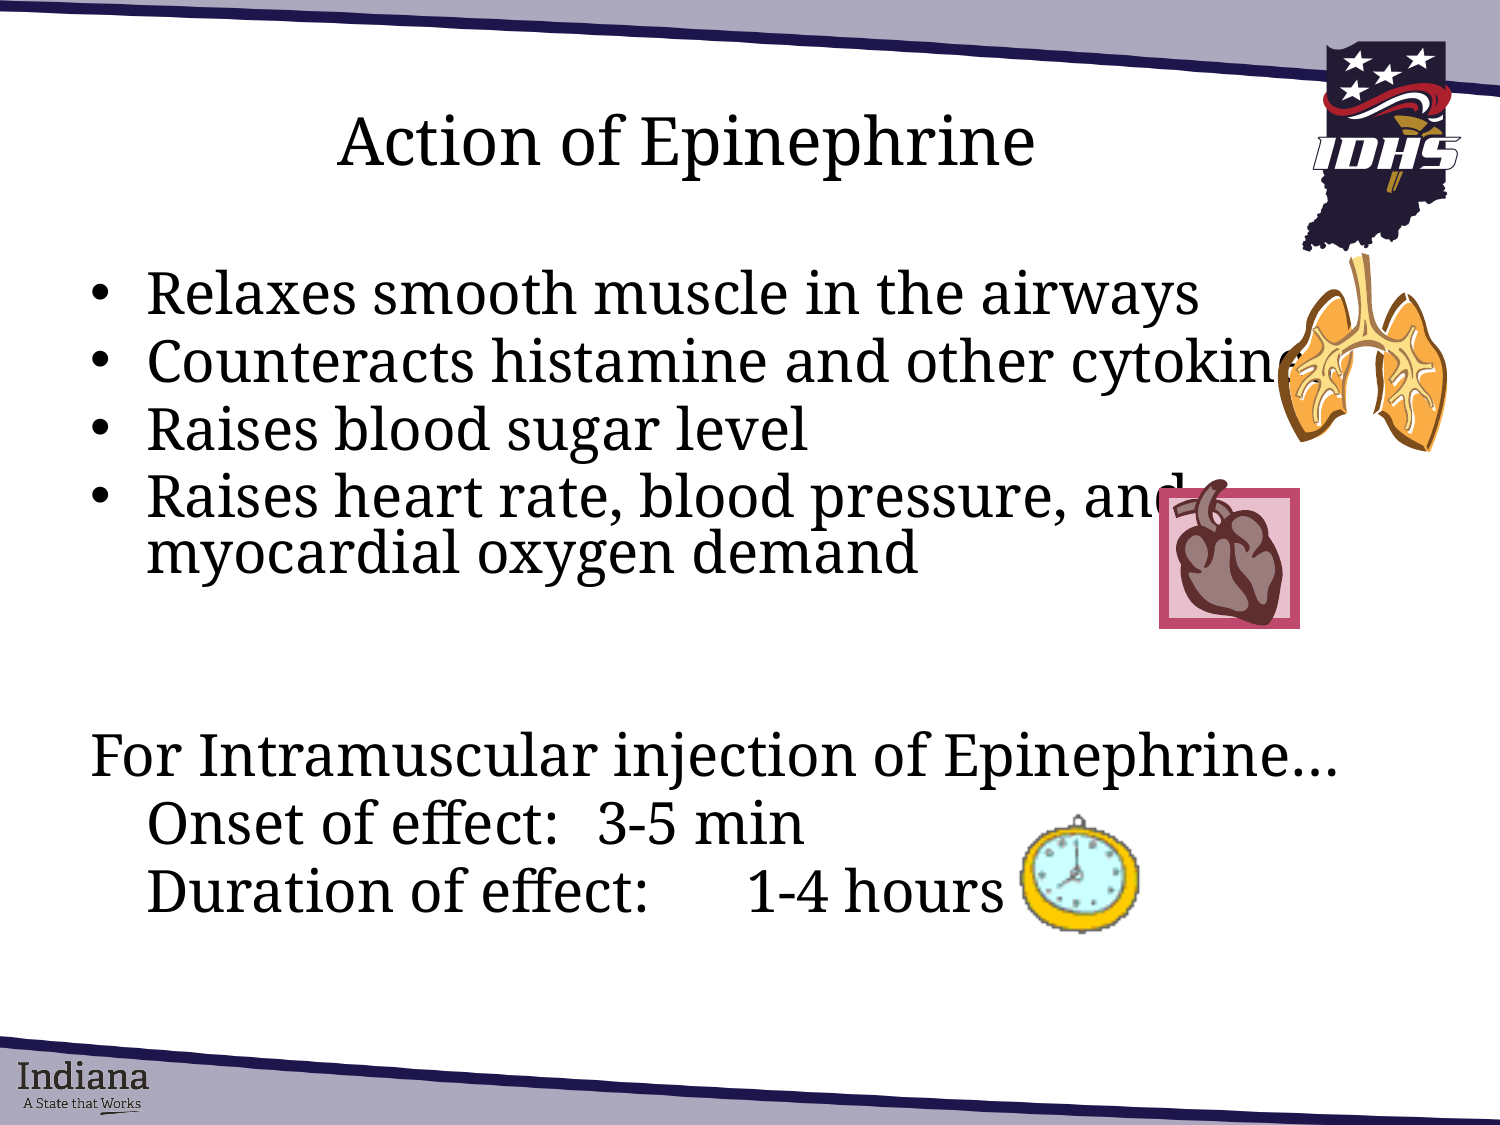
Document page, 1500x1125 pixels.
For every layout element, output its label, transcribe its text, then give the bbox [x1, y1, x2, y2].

list Relaxes smooth muscle in the airways Counteracts histamine and other cytokines Raises blood sugar level Raises heart rate, blood pressure, and myocardial oxygen demand For Intramuscular injection of Epinephrine… Onset of effect: 3-5 min Duration of effect: 1-4 hours [75, 262, 1425, 1005]
title Action of Epinephrine [75, 45, 1300, 233]
picture [0, 0, 1500, 1125]
